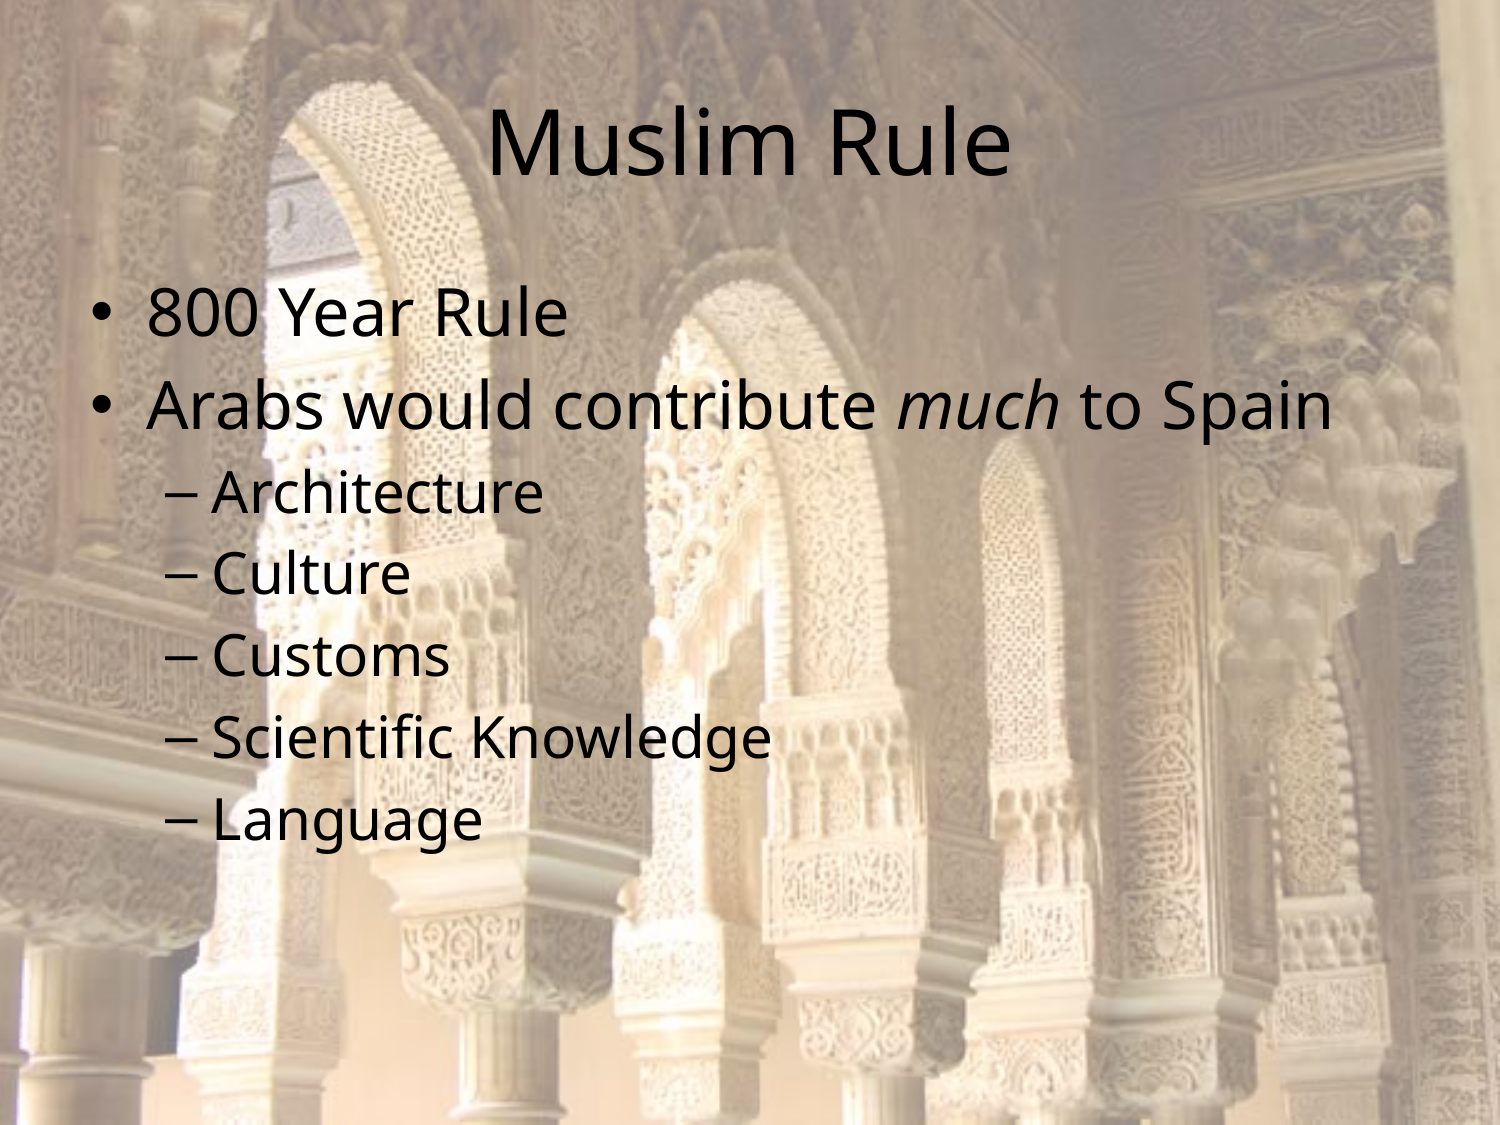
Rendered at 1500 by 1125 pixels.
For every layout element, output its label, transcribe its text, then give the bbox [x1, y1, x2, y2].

title Muslim Rule [75, 45, 1425, 233]
list 800 Year Rule Arabs would contribute much to Spain Architecture Culture Customs Scientific Knowledge Language [75, 262, 1425, 1005]
